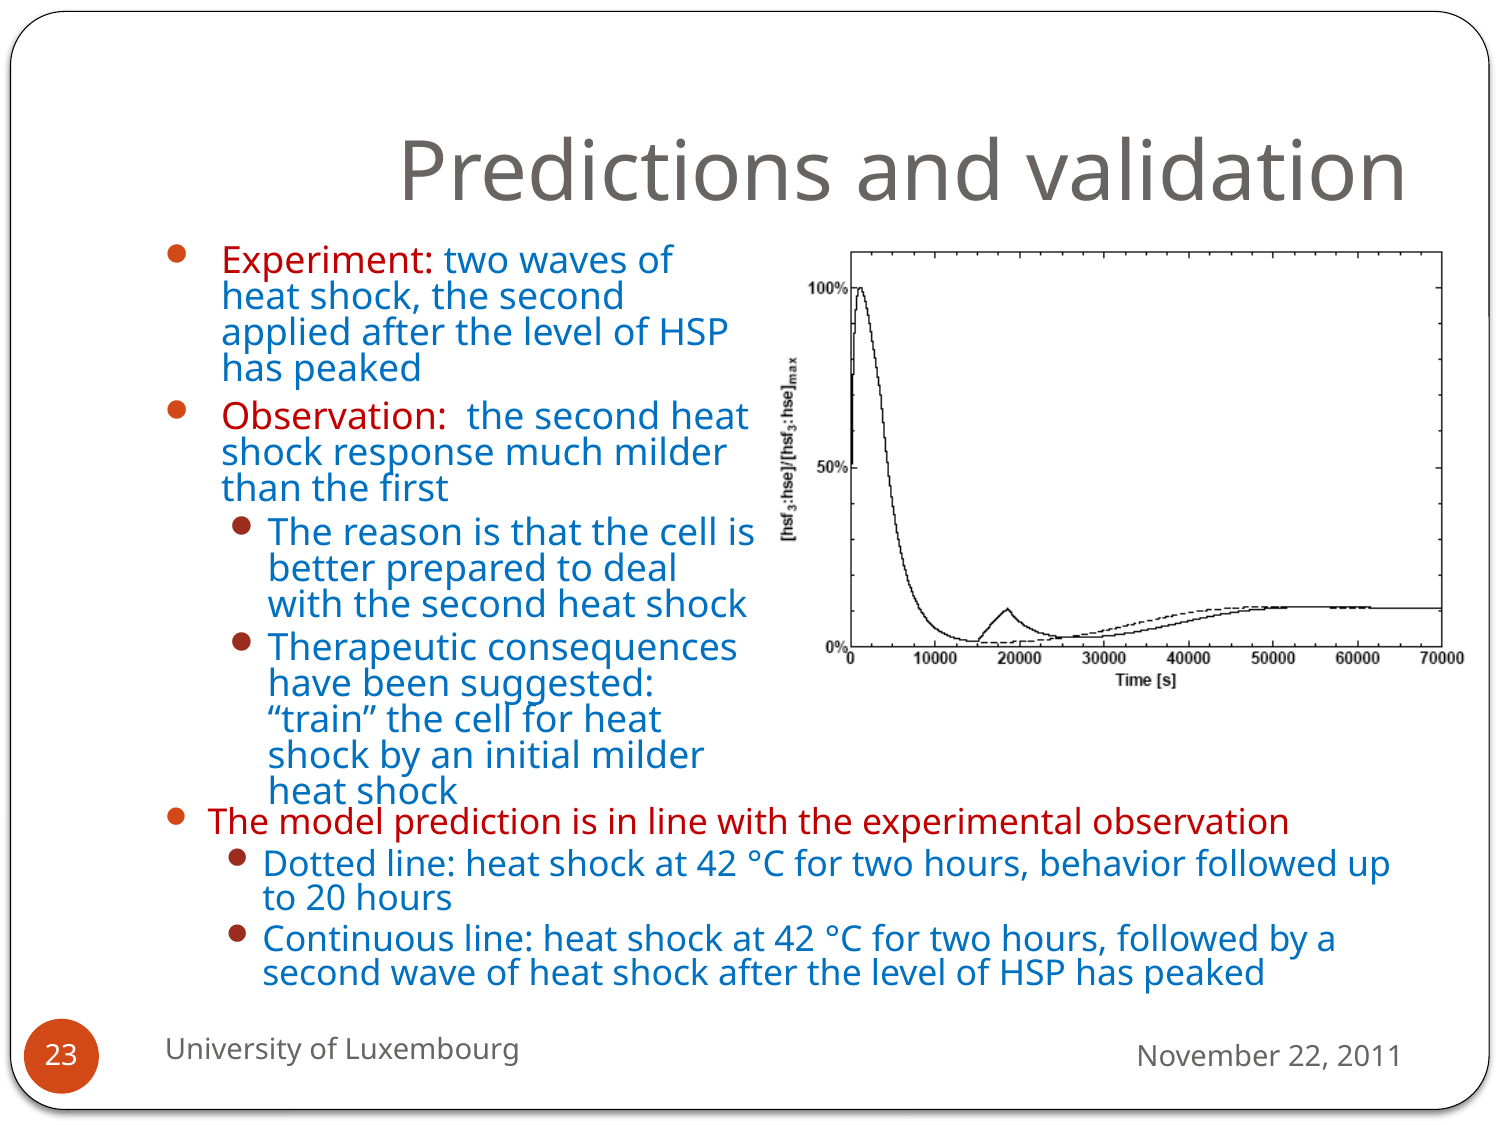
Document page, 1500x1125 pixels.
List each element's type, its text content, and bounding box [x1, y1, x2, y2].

slide_number 23 [23, 1018, 99, 1094]
text_box The model prediction is in line with the experimental observation Dotted line: heat shock at 42 °C for two hours, behavior followed up to 20 hours Continuous line: heat shock at 42 °C for two hours, followed by a second wave of heat shock after the level of HSP has peaked [149, 800, 1425, 1000]
list Experiment: two waves of heat shock, the second applied after the level of HSP has peaked Observation: the second heat shock response much milder than the first The reason is that the cell is better prepared to deal with the second heat shock Therapeutic consequences have been suggested: “train” the cell for heat shock by an initial milder heat shock [150, 237, 775, 725]
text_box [763, 224, 1488, 705]
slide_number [1012, 1015, 1419, 1094]
footer University of Luxembourg [150, 1012, 800, 1088]
title Predictions and validation [150, 45, 1425, 233]
